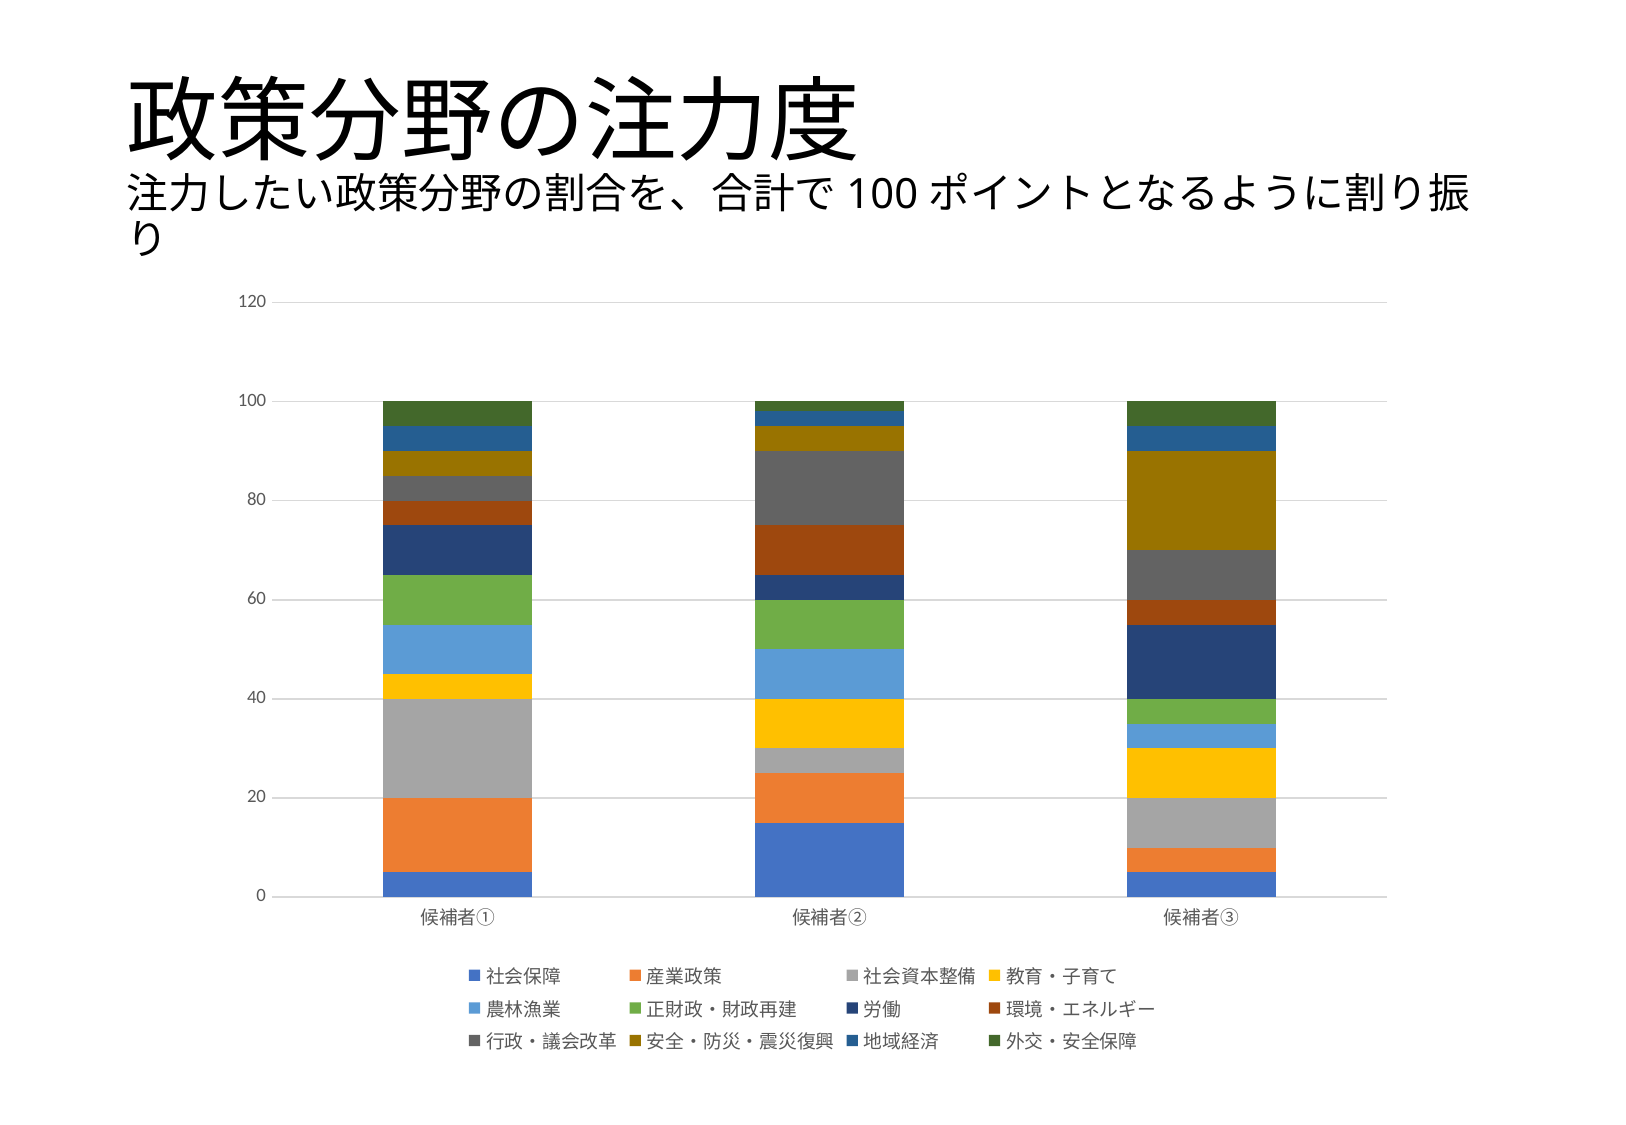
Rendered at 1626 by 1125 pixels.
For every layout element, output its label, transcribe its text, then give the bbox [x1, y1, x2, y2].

title 政策分野の注力度 注力したい政策分野の割合を、合計で100ポイントとなるように割り振り [111, 59, 1514, 278]
chart [213, 277, 1412, 1060]
